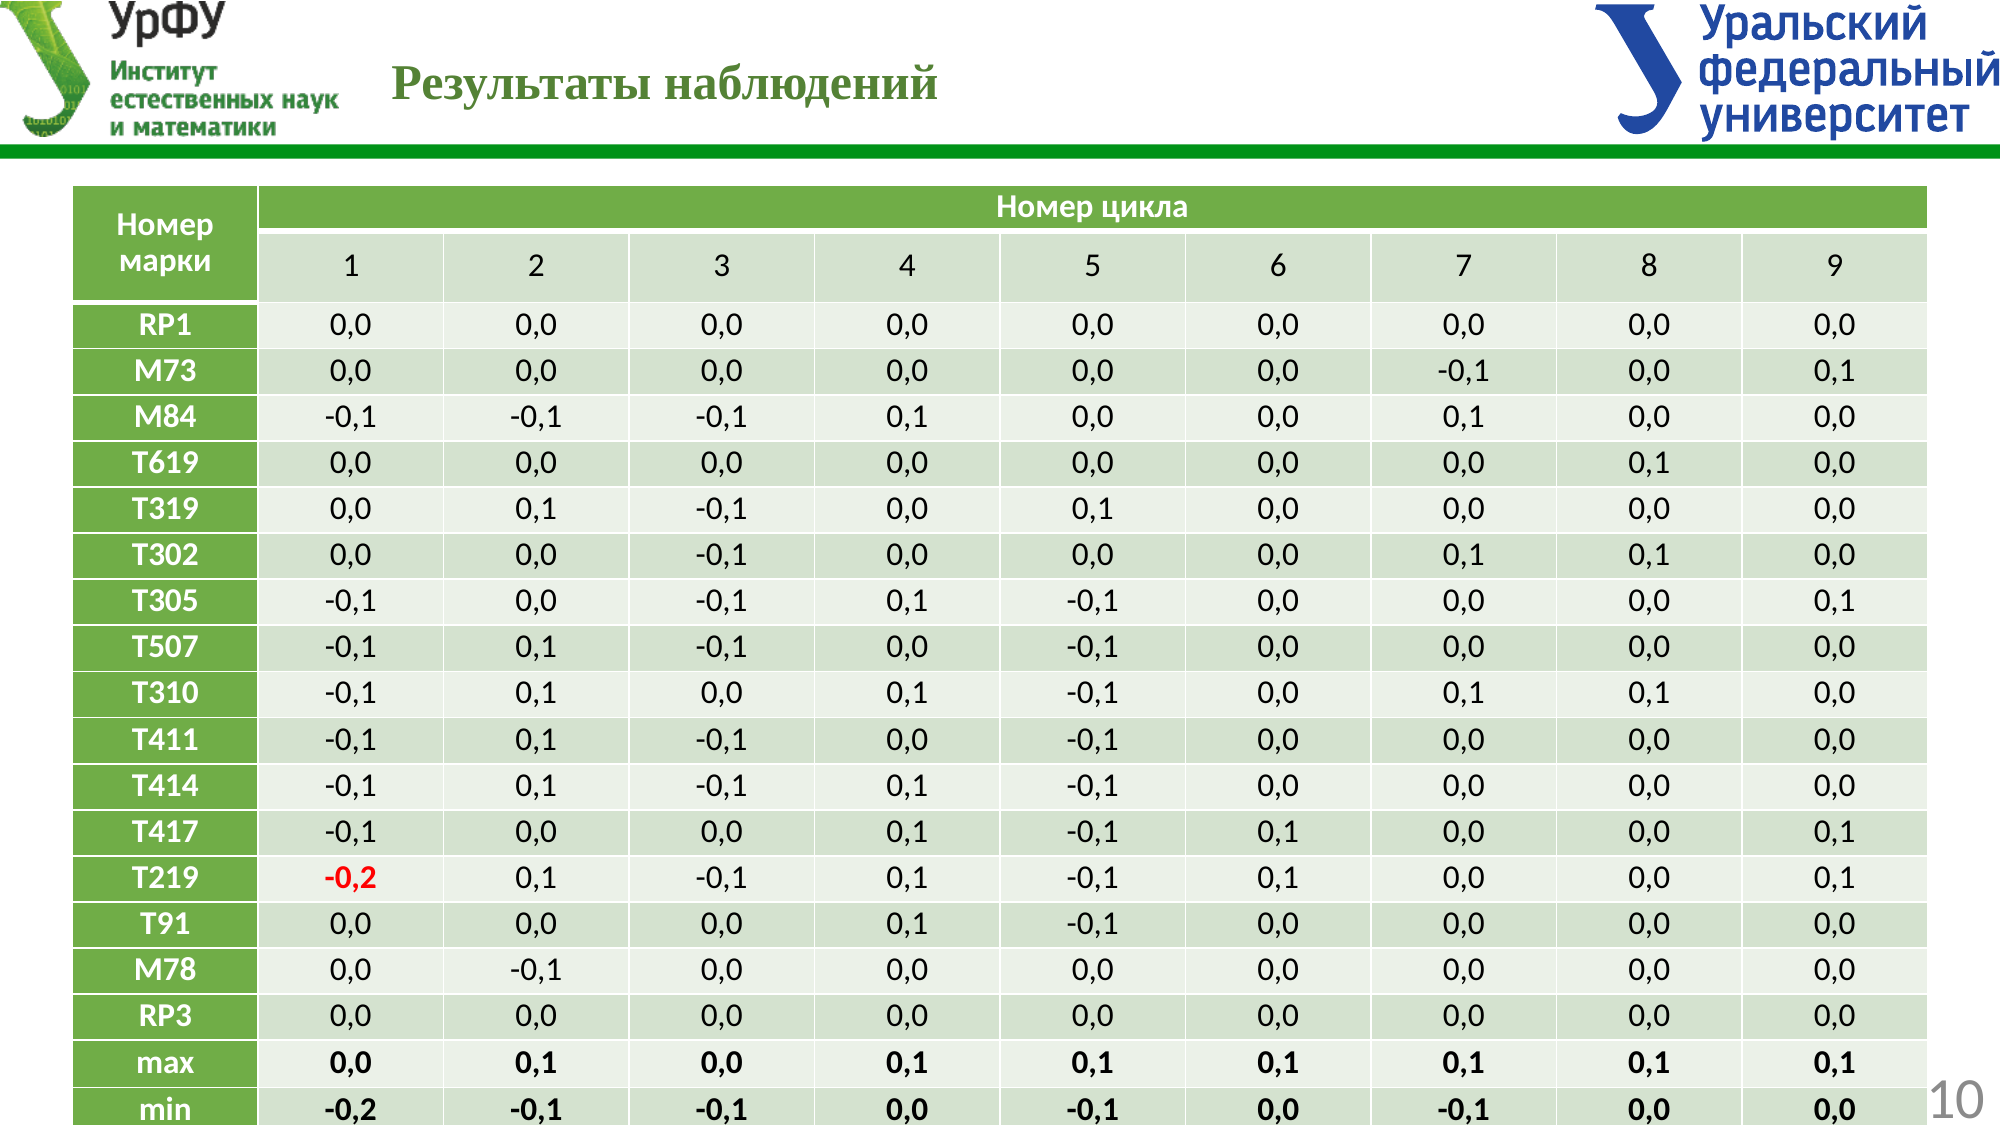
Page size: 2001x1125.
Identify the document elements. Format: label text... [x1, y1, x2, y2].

table_cell -0,1 [1001, 626, 1185, 671]
table_cell 0,1 [815, 396, 999, 440]
table_cell T411 [73, 718, 257, 763]
table_cell 0,1 [1743, 857, 1927, 901]
table_cell -0,1 [259, 396, 443, 440]
table_cell 0,1 [1186, 857, 1370, 901]
table_cell 0,0 [815, 349, 999, 394]
table_cell 0,0 [259, 303, 443, 348]
table_cell 0,0 [1186, 718, 1370, 763]
table_cell 0,1 [444, 857, 628, 901]
table_cell T507 [73, 626, 257, 671]
table_cell M73 [73, 349, 257, 394]
table_cell 0,0 [259, 488, 443, 532]
table_cell 0,0 [1743, 626, 1927, 671]
table_cell 0,0 [1372, 949, 1556, 993]
table_cell 6 [1186, 234, 1370, 302]
table_cell -0,1 [444, 1088, 628, 1125]
table_cell 0,0 [1001, 949, 1185, 993]
table_cell 0,0 [444, 995, 628, 1039]
table_cell -0,1 [630, 1088, 814, 1125]
table_header Номер марки [73, 186, 257, 300]
table_cell 0,0 [815, 442, 999, 486]
table_cell 0,0 [1001, 303, 1185, 348]
table_cell 0,0 [1372, 995, 1556, 1039]
table_cell 0,0 [1557, 718, 1741, 763]
table_cell 0,0 [1743, 765, 1927, 809]
table_cell 0,1 [1743, 349, 1927, 394]
table_cell -0,1 [259, 718, 443, 763]
table_cell 0,1 [1186, 1041, 1370, 1087]
table_cell 0,1 [444, 1041, 628, 1087]
table_cell 0,0 [1372, 857, 1556, 901]
table_cell -0,1 [630, 857, 814, 901]
table_cell 0,1 [1186, 811, 1370, 855]
table_cell 0,0 [630, 303, 814, 348]
table_cell -0,1 [630, 580, 814, 624]
table_cell 0,0 [815, 626, 999, 671]
table_cell 0,0 [1186, 534, 1370, 578]
table_cell 0,1 [815, 672, 999, 717]
table_cell -0,1 [259, 672, 443, 717]
table_cell 0,0 [1001, 995, 1185, 1039]
table_cell 4 [815, 234, 999, 302]
slide_number 10 [1928, 1065, 2000, 1125]
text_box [1592, 1, 2000, 145]
table_cell -0,1 [630, 626, 814, 671]
table_cell 0,0 [1186, 765, 1370, 809]
table_cell 0,0 [1743, 1088, 1927, 1125]
table_cell 0,0 [630, 349, 814, 394]
table_cell -0,1 [630, 765, 814, 809]
table_cell 0,0 [1372, 488, 1556, 532]
table_cell 0,0 [815, 1088, 999, 1125]
table_cell 0,1 [444, 626, 628, 671]
table_cell 0,0 [1557, 626, 1741, 671]
table_cell 0,0 [1557, 488, 1741, 532]
picture [0, 1, 339, 137]
table_cell T414 [73, 765, 257, 809]
table_cell -0,1 [1372, 349, 1556, 394]
table_cell 0,0 [1372, 718, 1556, 763]
table_cell 0,0 [1557, 949, 1741, 993]
table_cell 0,0 [630, 442, 814, 486]
table_cell 0,0 [1186, 626, 1370, 671]
table_cell -0,1 [1372, 1088, 1556, 1125]
table_cell 0,0 [1557, 349, 1741, 394]
table_cell T305 [73, 580, 257, 624]
table_cell 0,0 [1557, 857, 1741, 901]
table_cell -0,1 [630, 488, 814, 532]
table_cell T417 [73, 811, 257, 855]
table_cell -0,1 [630, 396, 814, 440]
table_cell 0,0 [1557, 396, 1741, 440]
table_cell 0,0 [630, 1041, 814, 1087]
table_cell -0,1 [1001, 903, 1185, 947]
table_cell 0,0 [1557, 995, 1741, 1039]
table_cell 0,0 [259, 903, 443, 947]
table_cell 0,0 [444, 442, 628, 486]
table_cell T319 [73, 488, 257, 532]
table_cell 0,0 [630, 811, 814, 855]
table_cell 3 [630, 234, 814, 302]
table_cell 0,1 [815, 811, 999, 855]
table_cell 0,0 [1743, 396, 1927, 440]
table_cell 0,1 [1743, 1041, 1927, 1087]
table_cell -0,1 [444, 949, 628, 993]
table_cell T302 [73, 534, 257, 578]
table_cell 0,0 [259, 442, 443, 486]
table_cell 0,0 [630, 903, 814, 947]
table_cell -0,1 [444, 396, 628, 440]
table_cell 0,0 [1743, 303, 1927, 348]
table_cell 0,1 [1743, 580, 1927, 624]
table_cell 0,0 [259, 995, 443, 1039]
table_cell T91 [73, 903, 257, 947]
table_cell -0,1 [1001, 857, 1185, 901]
table_cell 0,0 [815, 303, 999, 348]
table_cell 0,1 [1557, 1041, 1741, 1087]
table_cell 0,0 [1186, 442, 1370, 486]
table_cell -0,1 [259, 811, 443, 855]
table_cell 0,0 [259, 534, 443, 578]
table_cell -0,1 [630, 718, 814, 763]
table_cell 0,1 [1557, 534, 1741, 578]
table_cell 0,1 [1372, 396, 1556, 440]
table_cell 0,0 [1743, 672, 1927, 717]
table_cell 0,0 [1372, 580, 1556, 624]
table_cell 0,0 [1743, 718, 1927, 763]
text_box [0, 143, 2000, 160]
table_cell 0,0 [259, 949, 443, 993]
table_cell 0,0 [630, 949, 814, 993]
table_cell RP3 [73, 995, 257, 1039]
table_cell 0,0 [1743, 442, 1927, 486]
table_cell 0,0 [1186, 580, 1370, 624]
table_cell -0,2 [259, 1088, 443, 1125]
table_cell T310 [73, 672, 257, 717]
table_cell 0,1 [444, 765, 628, 809]
table_cell 0,0 [1186, 672, 1370, 717]
table_cell RP1 [73, 305, 257, 348]
table_cell 0,1 [815, 580, 999, 624]
table_cell 0,0 [815, 534, 999, 578]
table_cell 9 [1743, 234, 1927, 302]
table_cell 0,0 [1372, 442, 1556, 486]
table_cell 0,0 [1743, 995, 1927, 1039]
table_cell 0,0 [444, 903, 628, 947]
table_cell 0,0 [1001, 534, 1185, 578]
table_cell 0,0 [444, 534, 628, 578]
table_cell 0,0 [815, 949, 999, 993]
table_cell 0,1 [1372, 534, 1556, 578]
table_cell 0,0 [1186, 349, 1370, 394]
table_cell 0,0 [1743, 903, 1927, 947]
table_cell 0,0 [1186, 903, 1370, 947]
table_cell 0,1 [1372, 672, 1556, 717]
table_cell 0,0 [1372, 811, 1556, 855]
table_cell 8 [1557, 234, 1741, 302]
table_cell 0,1 [1557, 672, 1741, 717]
table_cell -0,1 [1001, 672, 1185, 717]
table_cell 0,1 [815, 903, 999, 947]
table_cell 1 [259, 234, 443, 302]
table_cell 0,0 [444, 303, 628, 348]
table_cell 0,0 [1557, 580, 1741, 624]
table_cell 0,0 [1743, 949, 1927, 993]
table_cell 0,0 [1186, 949, 1370, 993]
table_cell 0,0 [1557, 303, 1741, 348]
table_cell -0,1 [259, 580, 443, 624]
table_cell M78 [73, 949, 257, 993]
table_cell 0,0 [1186, 488, 1370, 532]
table_cell 0,1 [1001, 488, 1185, 532]
table_cell 0,1 [444, 672, 628, 717]
table_cell 0,1 [444, 488, 628, 532]
table_cell 0,1 [444, 718, 628, 763]
table_cell 0,0 [1001, 442, 1185, 486]
table_cell 0,0 [1743, 488, 1927, 532]
table_cell 0,1 [815, 765, 999, 809]
table_cell 0,0 [1557, 903, 1741, 947]
table_cell T619 [73, 442, 257, 486]
table_cell 0,0 [1557, 765, 1741, 809]
table_cell -0,1 [1001, 580, 1185, 624]
table_cell 0,0 [1372, 903, 1556, 947]
table_cell 7 [1372, 234, 1556, 302]
table_cell 0,0 [630, 995, 814, 1039]
table_cell 0,0 [1001, 349, 1185, 394]
table_cell 0,0 [630, 672, 814, 717]
table_cell 0,0 [815, 995, 999, 1039]
table_cell -0,2 [259, 857, 443, 901]
table_cell 0,0 [1372, 303, 1556, 348]
table_cell 0,0 [1001, 396, 1185, 440]
table_cell 2 [444, 234, 628, 302]
table_cell 0,0 [1186, 995, 1370, 1039]
table_cell 0,1 [815, 857, 999, 901]
table_cell 0,0 [815, 718, 999, 763]
table_cell 0,0 [1743, 534, 1927, 578]
table_cell -0,1 [1001, 765, 1185, 809]
table_cell 0,1 [1372, 1041, 1556, 1087]
table_cell 0,0 [444, 580, 628, 624]
table_cell M84 [73, 396, 257, 440]
table_cell 0,1 [1743, 811, 1927, 855]
table_cell 0,1 [1001, 1041, 1185, 1087]
table_header Номер цикла [259, 186, 1927, 228]
table_cell 0,1 [815, 1041, 999, 1087]
table_cell -0,1 [630, 534, 814, 578]
table_cell 0,0 [1186, 396, 1370, 440]
table_cell -0,1 [1001, 811, 1185, 855]
table_cell 0,0 [1186, 303, 1370, 348]
table_cell -0,1 [1001, 718, 1185, 763]
text_box Результаты наблюдений [376, 42, 1353, 117]
table_cell -0,1 [1001, 1088, 1185, 1125]
table_cell min [73, 1088, 257, 1125]
table_cell 0,0 [1557, 811, 1741, 855]
table_cell -0,1 [259, 626, 443, 671]
table_cell max [73, 1041, 257, 1087]
table_cell 0,0 [1557, 1088, 1741, 1125]
table_cell 0,0 [259, 349, 443, 394]
table_cell -0,1 [259, 765, 443, 809]
table_cell 0,1 [1557, 442, 1741, 486]
table_cell 0,0 [444, 811, 628, 855]
table_cell 0,0 [1372, 626, 1556, 671]
table_cell 0,0 [444, 349, 628, 394]
table_cell 0,0 [259, 1041, 443, 1087]
table_cell T219 [73, 857, 257, 901]
table_cell 0,0 [1186, 1088, 1370, 1125]
table_cell 0,0 [1372, 765, 1556, 809]
table_cell 0,0 [815, 488, 999, 532]
table_cell 5 [1001, 234, 1185, 302]
